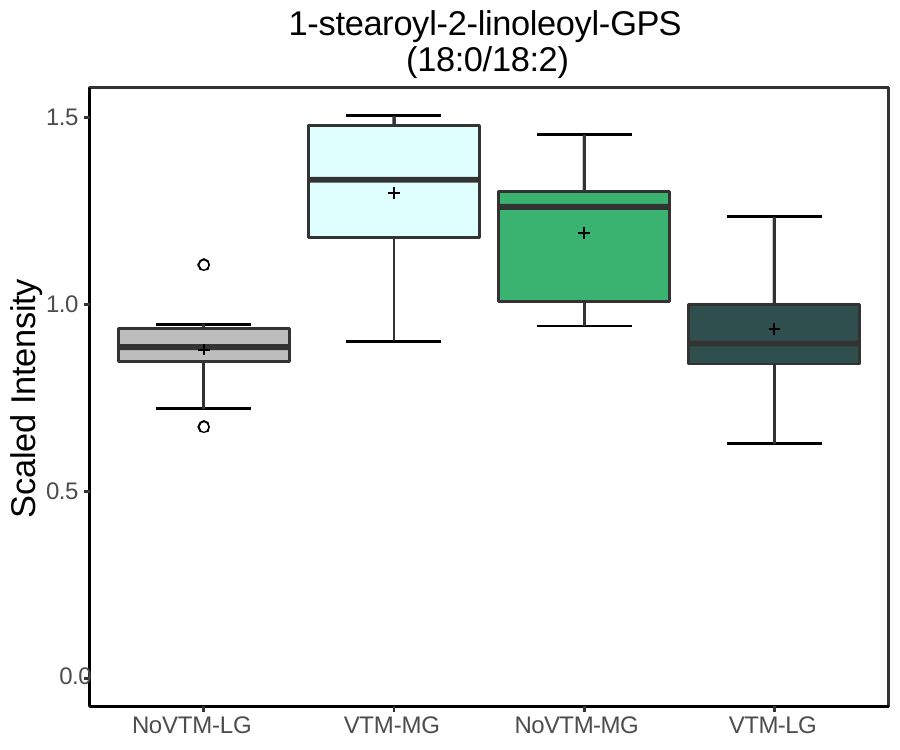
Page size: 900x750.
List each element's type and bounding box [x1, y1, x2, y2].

slide_number [130, 713, 257, 750]
text_box [1, 274, 82, 521]
footer [57, 661, 95, 750]
title [130, 0, 770, 86]
text_box [44, 99, 82, 131]
text_box [83, 86, 891, 738]
